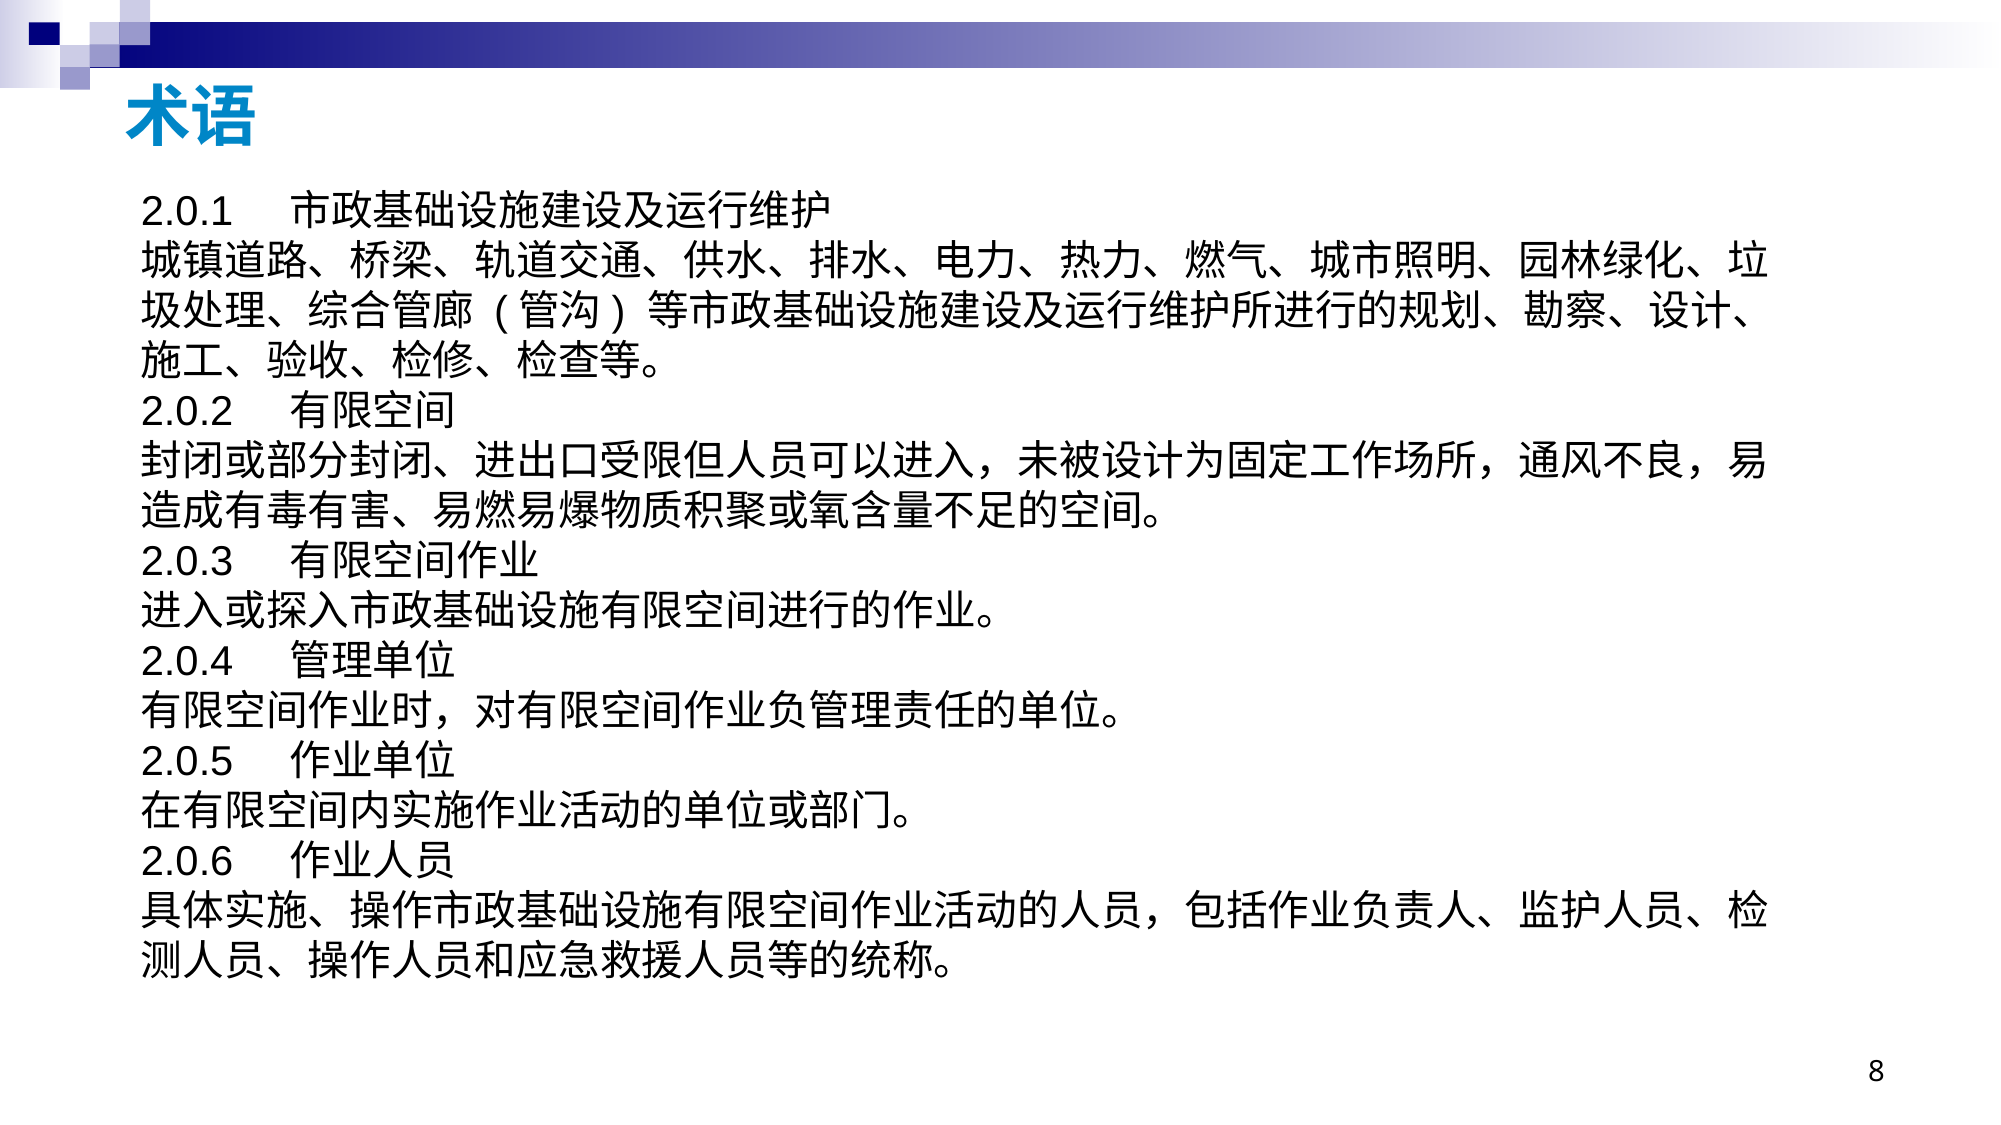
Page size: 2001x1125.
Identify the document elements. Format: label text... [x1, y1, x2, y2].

title 术语 [78, 66, 304, 162]
text_box 2.0.1 市政基础设施建设及运行维护 城镇道路、桥梁、轨道交通、供水、排水、电力、热力、燃气、城市照明、园林绿化、垃圾处理、综合管廊 (管沟) 等市政基础设施建设及运行维护所进行的规划、勘察、设计、施工、验收、检修、检查等。 2.0.2 有限空间 封闭或部分封闭、进出口受限但人员可以进入，未被设计为固定工作场所，通风不良，易造成有毒有害、易燃易爆物质积聚或氧含量不足的空间。 2.0.3 有限空间作业 进入或探入市政基础设施有限空间进行的作业。 2.0.4 管理单位 有限空间作业时，对有限空间作业负管理责任的单位。 2.0.5 作业单位 在有限空间内实施作业活动的单位或部门。 2.0.6 作业人员 具体实施、操作市政基础设施有限空间作业活动的人员，包括作业负责人、监护人员、检测人员、操作人员和应急救援人员等的统称。 [126, 176, 1804, 992]
slide_number 8 [1433, 1025, 1900, 1100]
